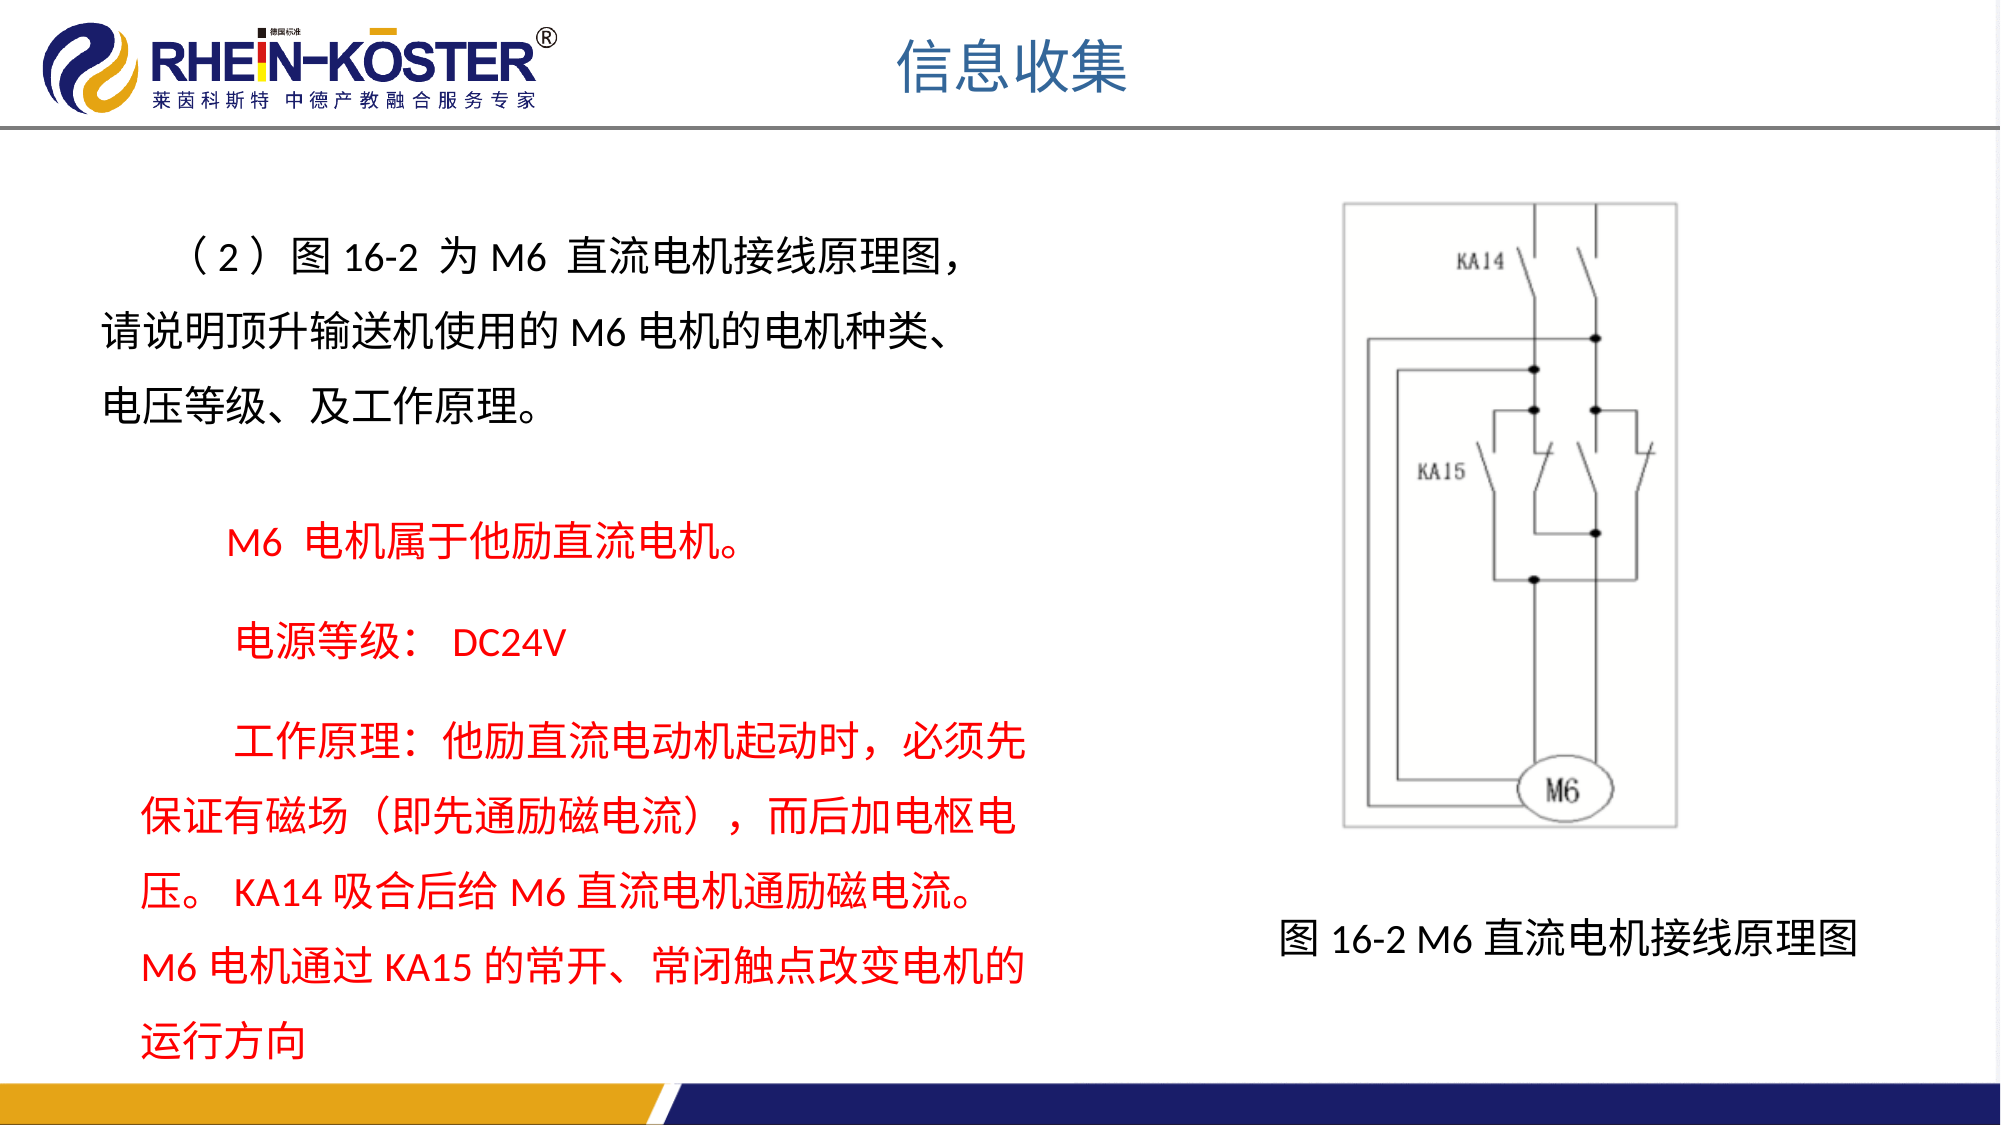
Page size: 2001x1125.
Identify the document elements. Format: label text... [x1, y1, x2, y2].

list 信息收集 [499, 31, 1525, 124]
text_box 图16-2 M6直流电机接线原理图 [1263, 904, 1874, 969]
text_box M6 电机属于他励直流电机。 电源等级：DC24V 工作原理：他励直流电动机起动时，必须先保证有磁场（即先通励磁电流），而后加电枢电压。KA14吸合后给M6直流电机通励磁电流。M6电机通过KA15的常开、常闭触点改变电机的运行方向 [125, 482, 1053, 1125]
text_box （2）图16-2 为M6 直流电机接线原理图，请说明顶升输送机使用的M6电机的电机种类、电压等级、及工作原理。 [85, 197, 1013, 438]
picture [0, 0, 2001, 1125]
